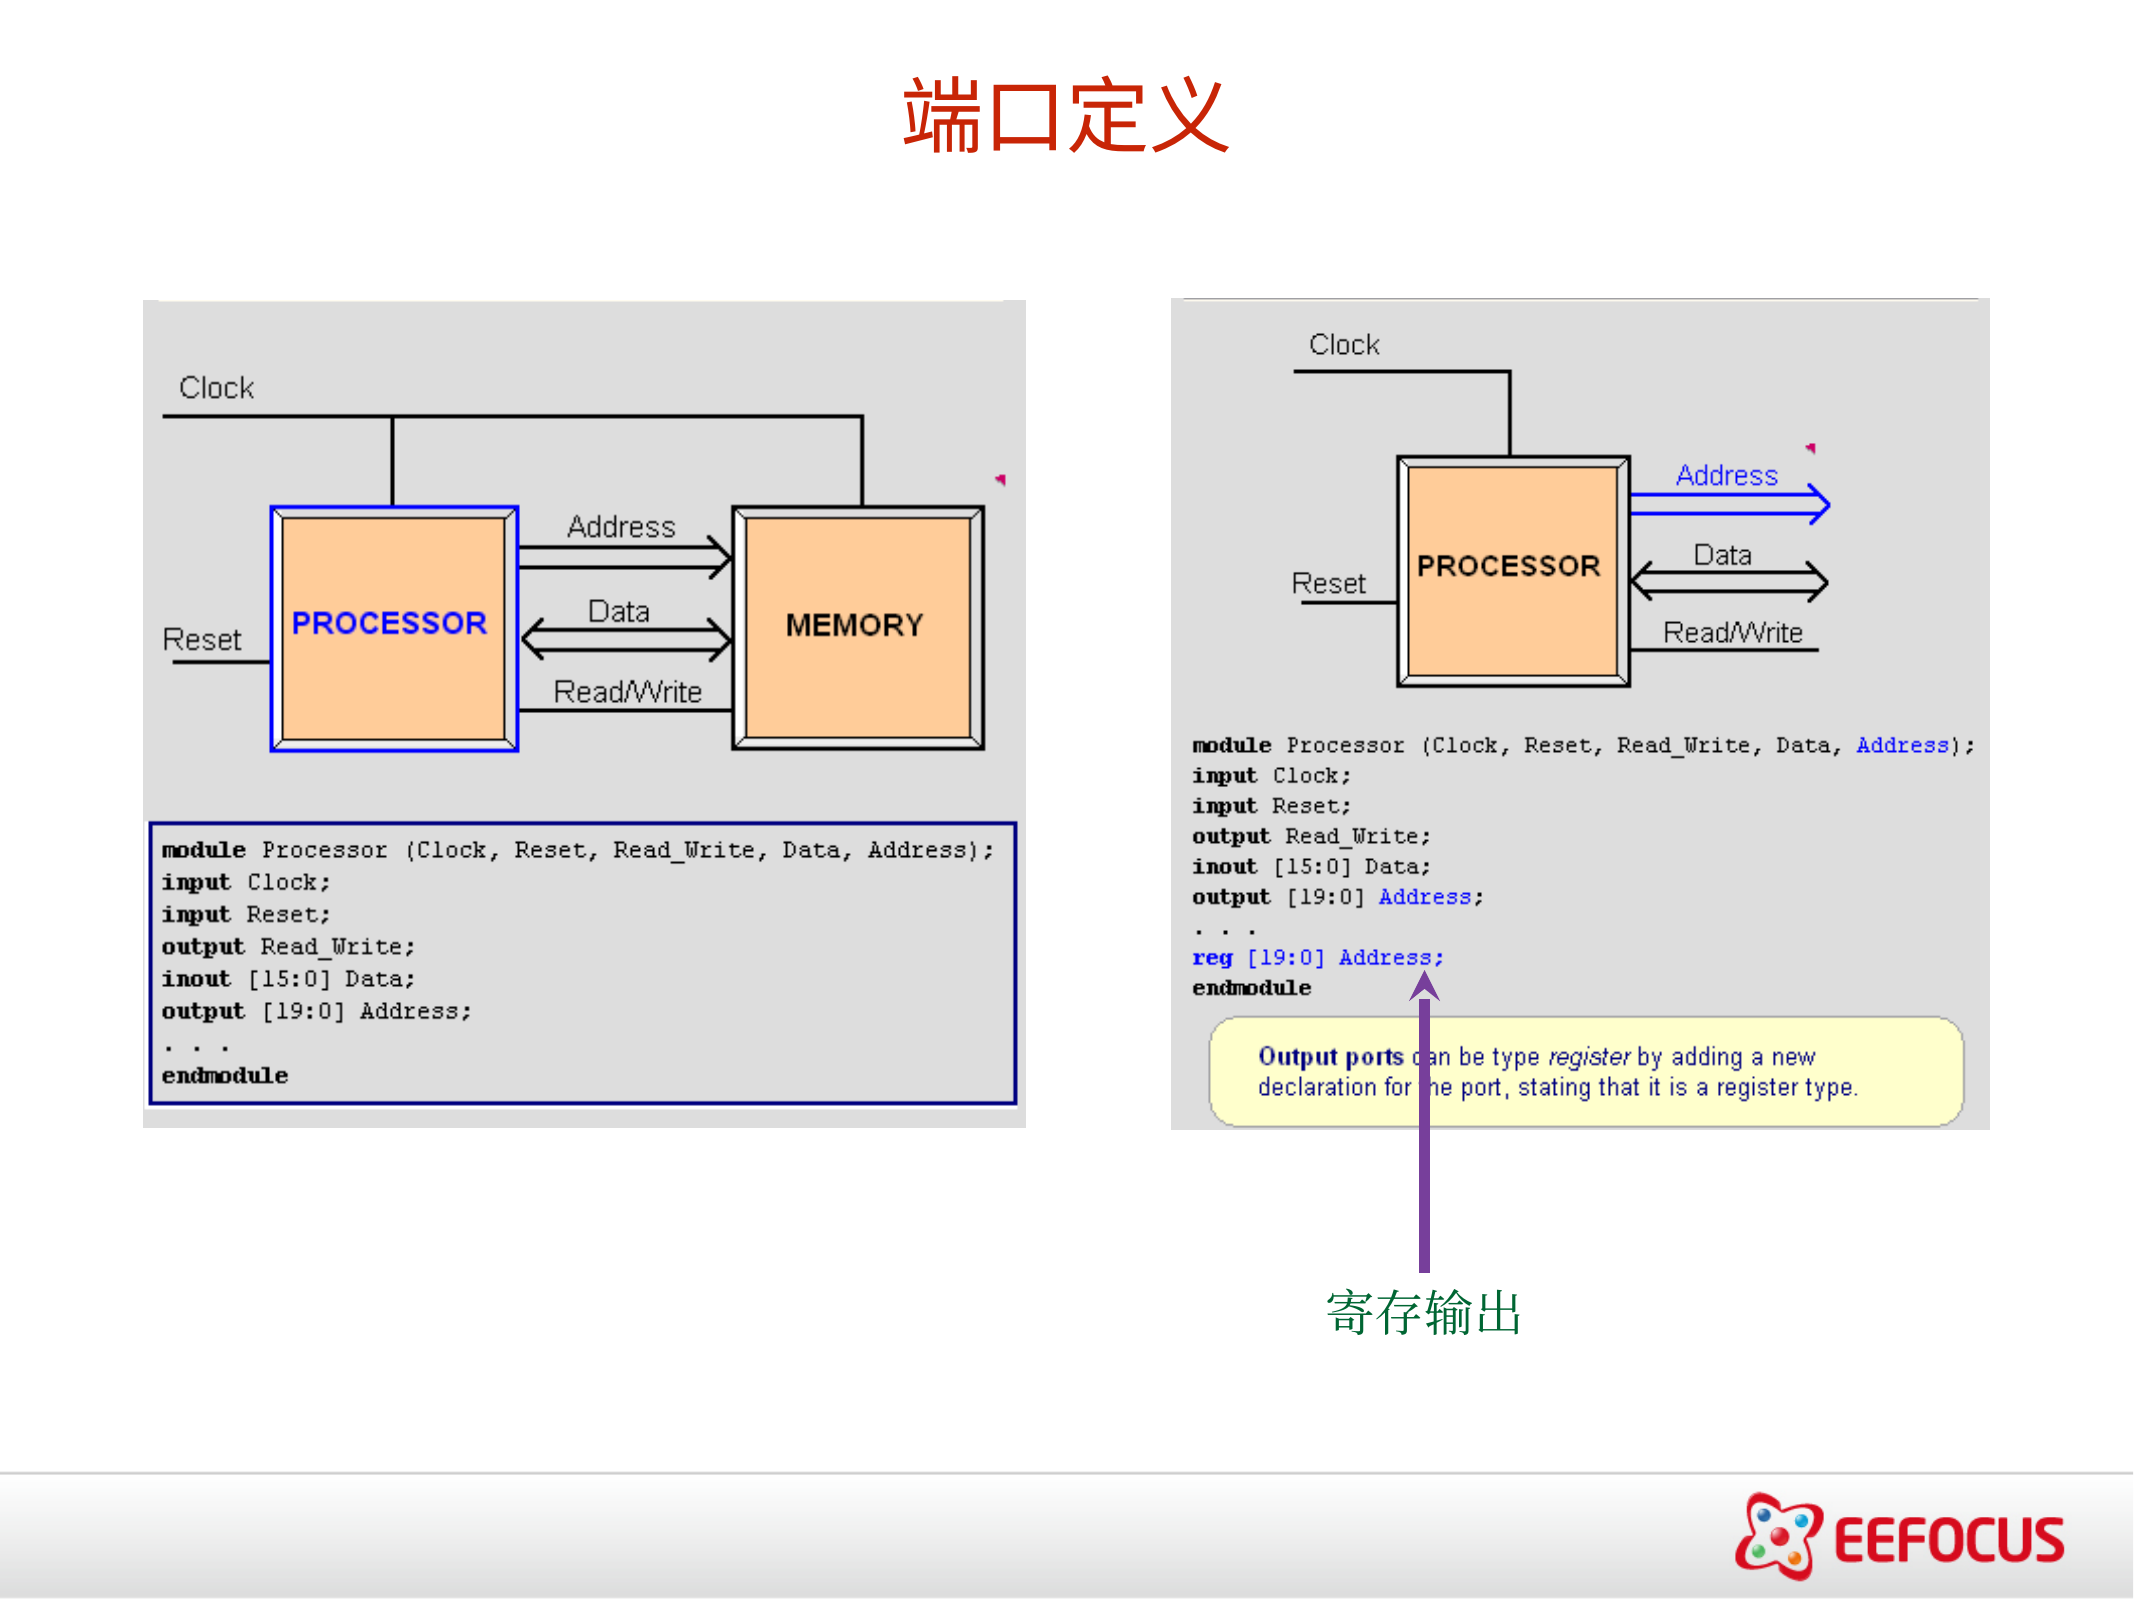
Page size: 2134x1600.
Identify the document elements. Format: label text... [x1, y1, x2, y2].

title 端口定义 [106, 2, 2028, 225]
text_box 寄存输出 [1095, 1271, 1754, 1364]
picture [0, 0, 2134, 1600]
